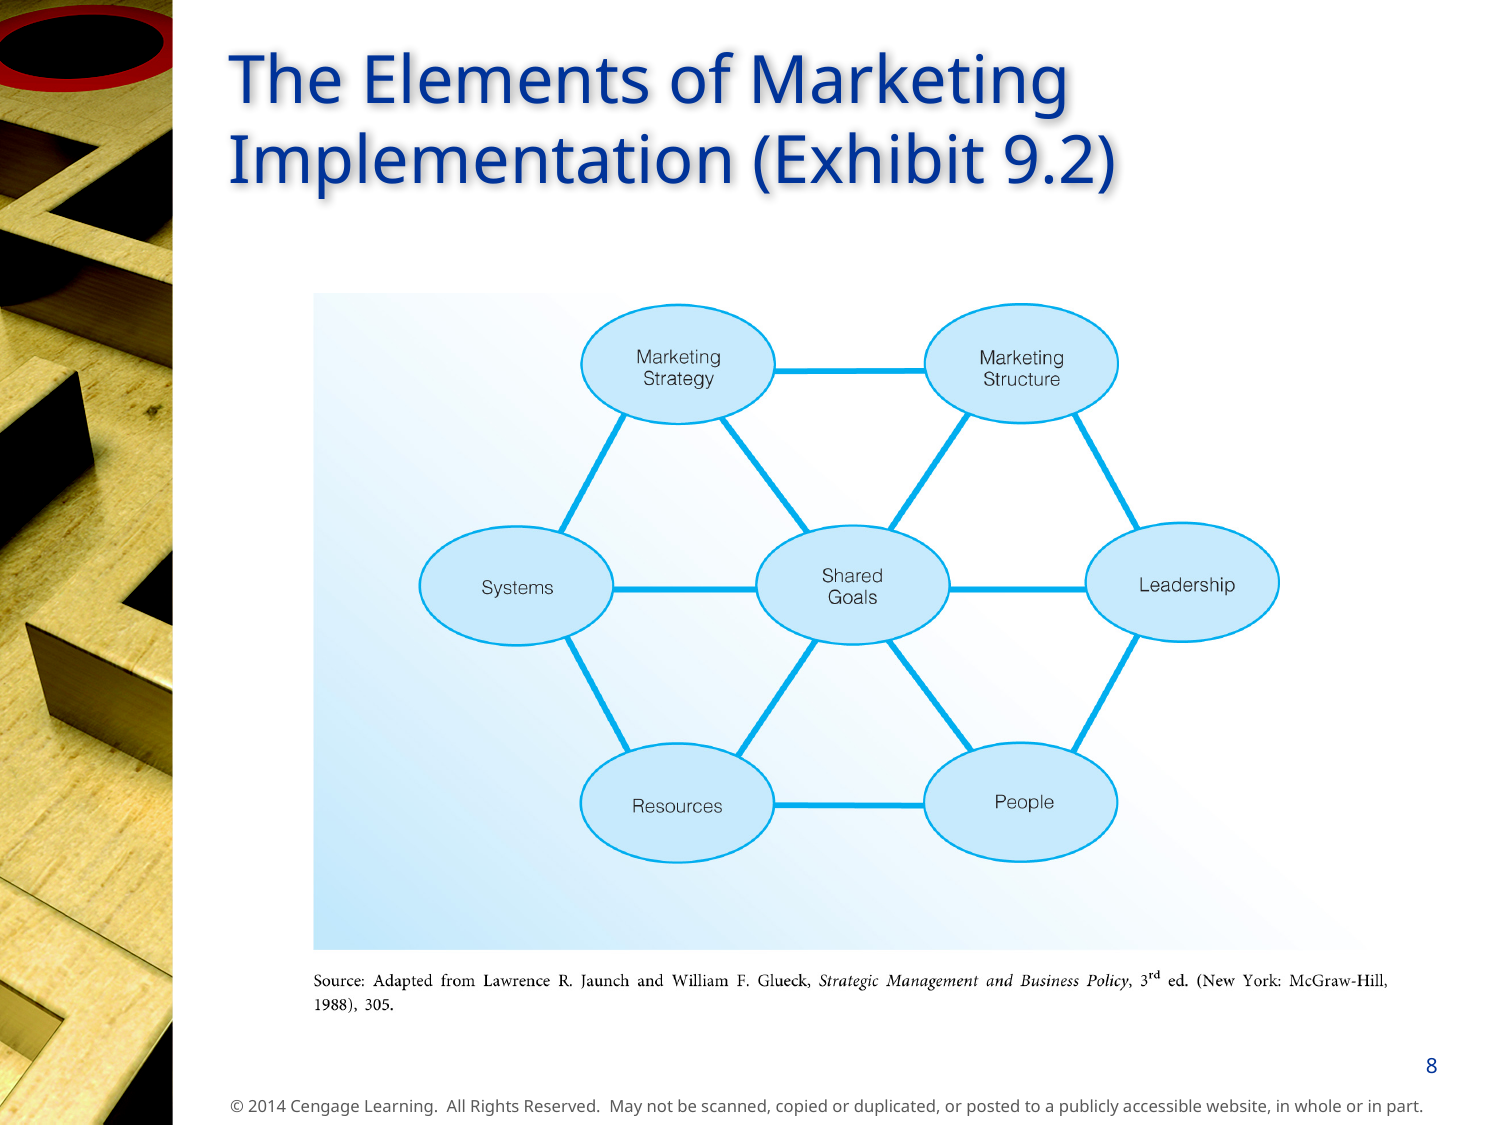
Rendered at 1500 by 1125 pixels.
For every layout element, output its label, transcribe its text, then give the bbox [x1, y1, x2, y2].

slide_number 8 [1386, 1037, 1478, 1097]
picture [0, 0, 173, 1125]
picture [312, 292, 1387, 1013]
title The Elements of Marketing Implementation (Exhibit 9.2) [213, 29, 1454, 213]
